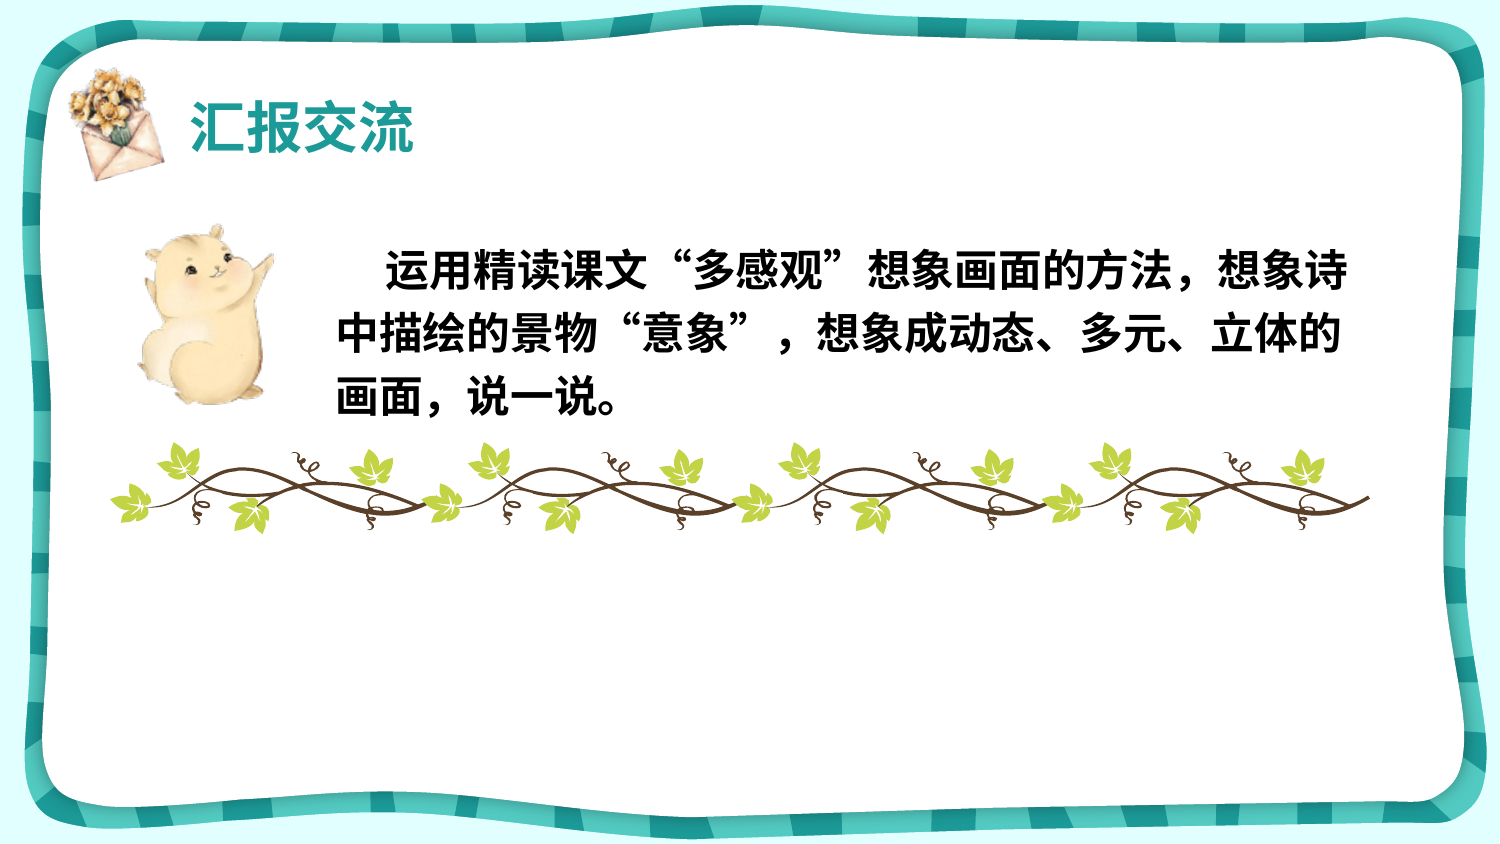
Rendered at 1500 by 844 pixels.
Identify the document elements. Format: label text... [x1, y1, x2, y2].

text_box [110, 442, 1370, 535]
picture [31, 15, 172, 188]
text_box 汇报交流 [172, 86, 443, 166]
text_box 运用精读课文“多感观”想象画面的方法，想象诗中描绘的景物“意象”，想象成动态、多元、立体的画面，说一说。 [324, 226, 1370, 427]
picture [110, 207, 302, 416]
